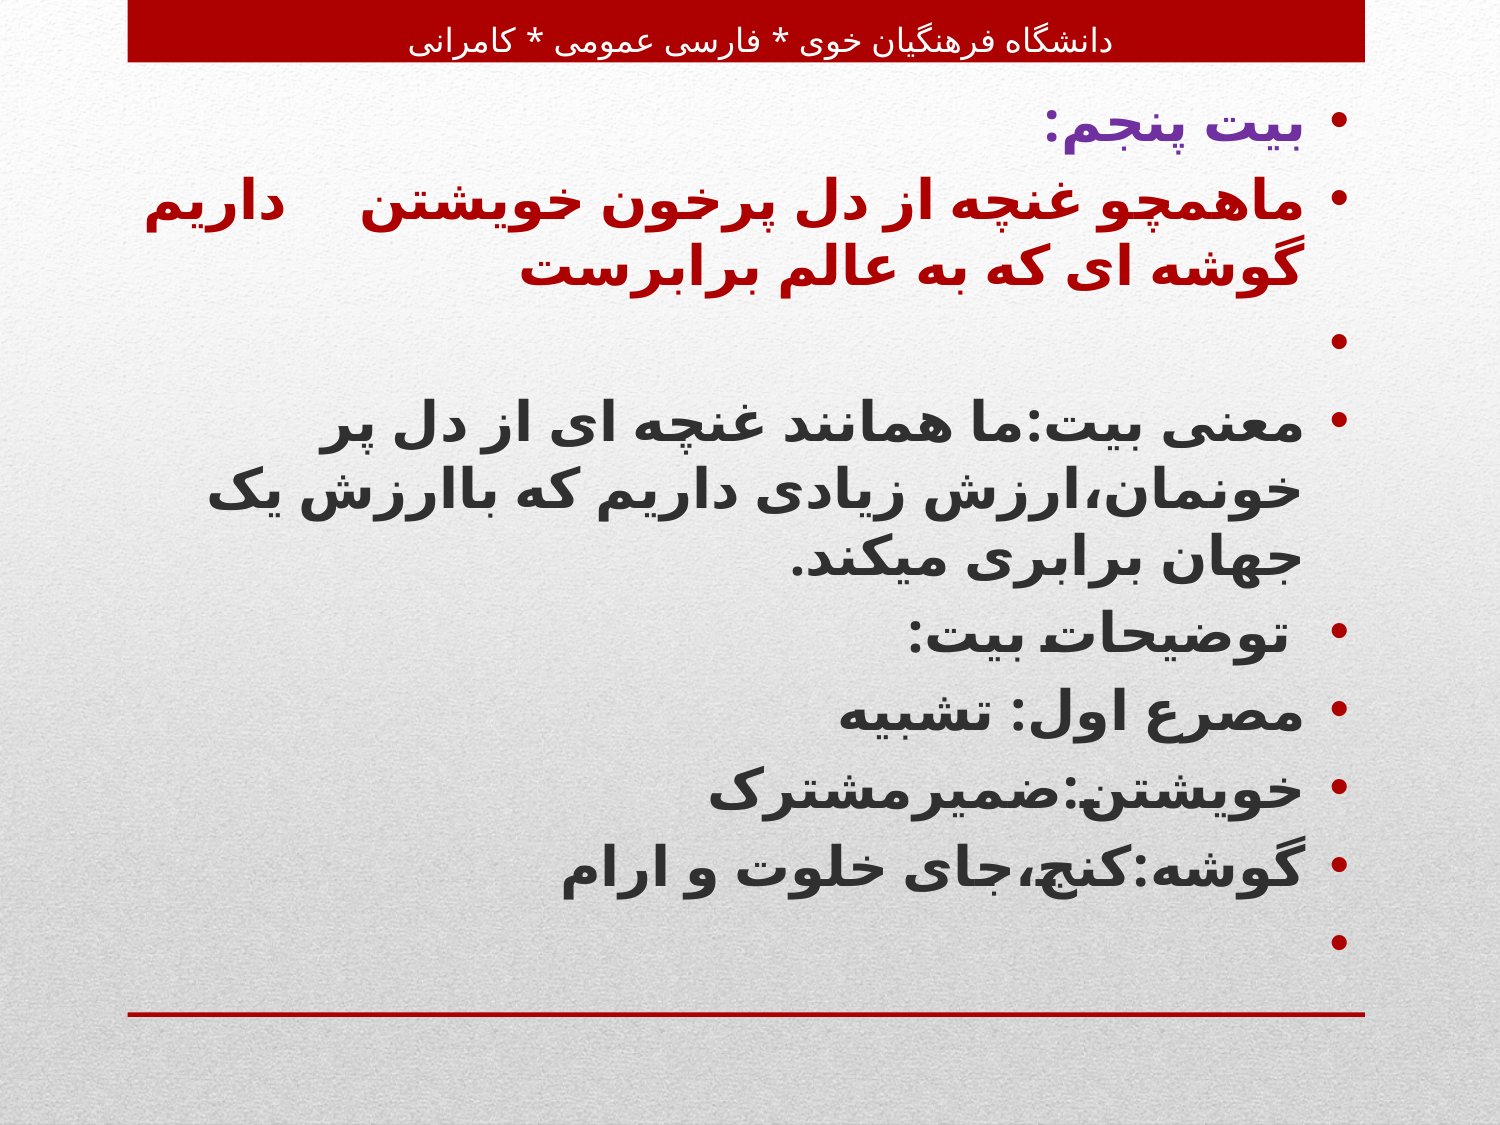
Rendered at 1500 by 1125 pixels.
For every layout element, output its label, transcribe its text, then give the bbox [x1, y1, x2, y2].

list بیت پنجم: ماهمچو غنچه از دل پرخون خویشتن داریم گوشه ای که به عالم برابرست معنی بیت:ما همانند غنچه ای از دل پر خونمان،ارزش زیادی داریم که باارزش یک جهان برابری میکند. توضیحات بیت: مصرع اول: تشبیه خویشتن:ضمیرمشترک گوشه:کنج،جای خلوت و ارام [125, 78, 1363, 988]
title دانشگاه فرهنگیان خوی * فارسی عمومی * کامرانی [159, 0, 1364, 67]
